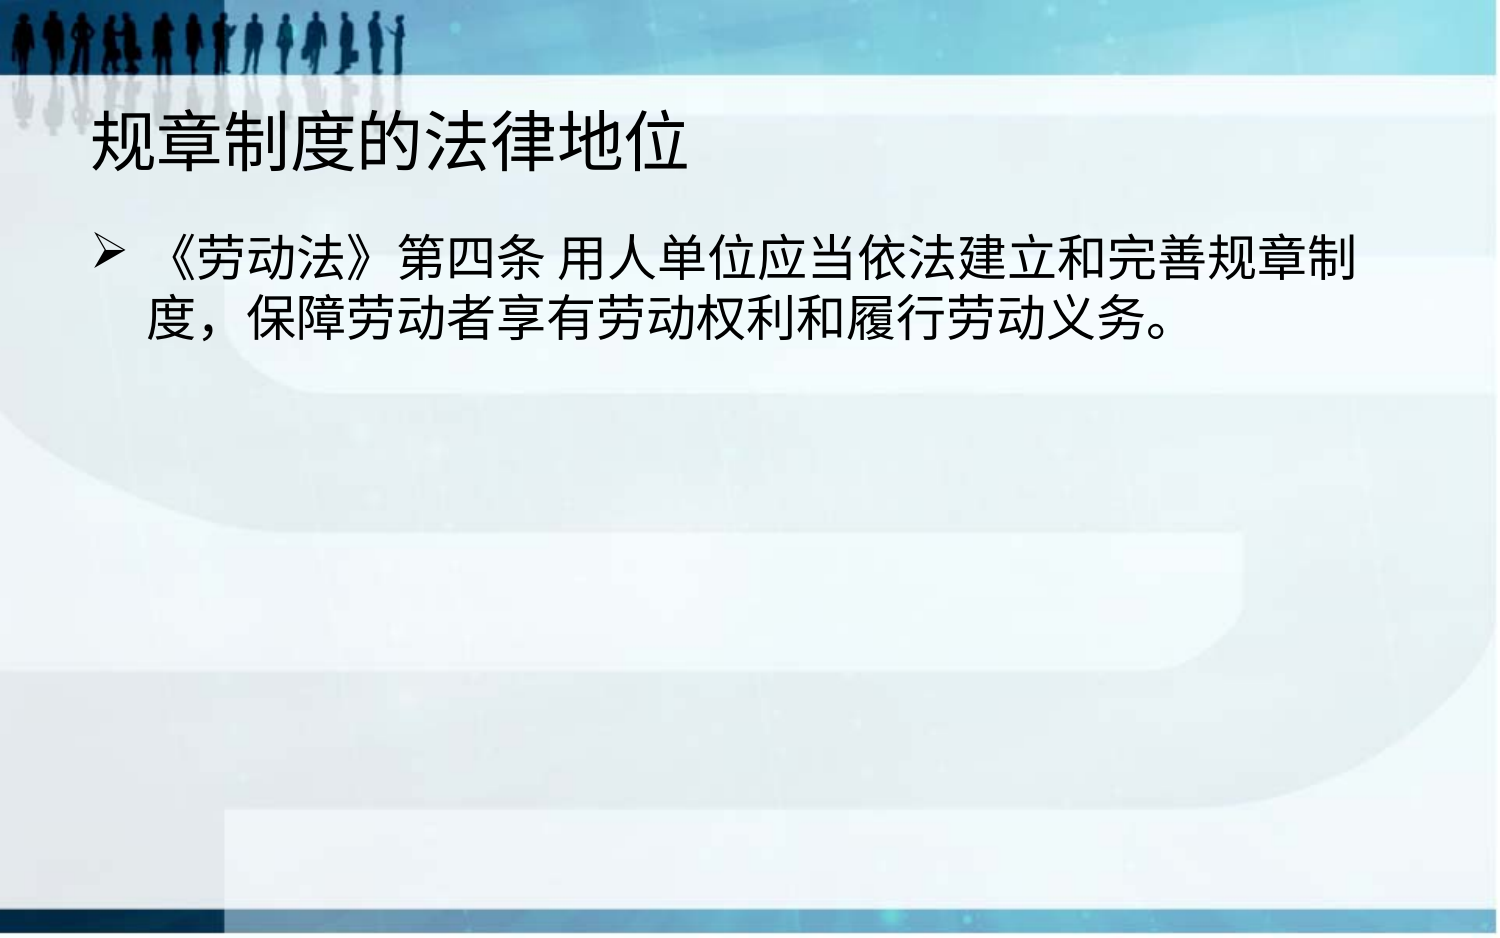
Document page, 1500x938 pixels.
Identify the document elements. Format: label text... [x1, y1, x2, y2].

title 规章制度的法律地位 [74, 70, 1426, 210]
list 《劳动法》第四条 用人单位应当依法建立和完善规章制度，保障劳动者享有劳动权利和履行劳动义务。 [74, 218, 1426, 838]
picture [0, 0, 1500, 938]
